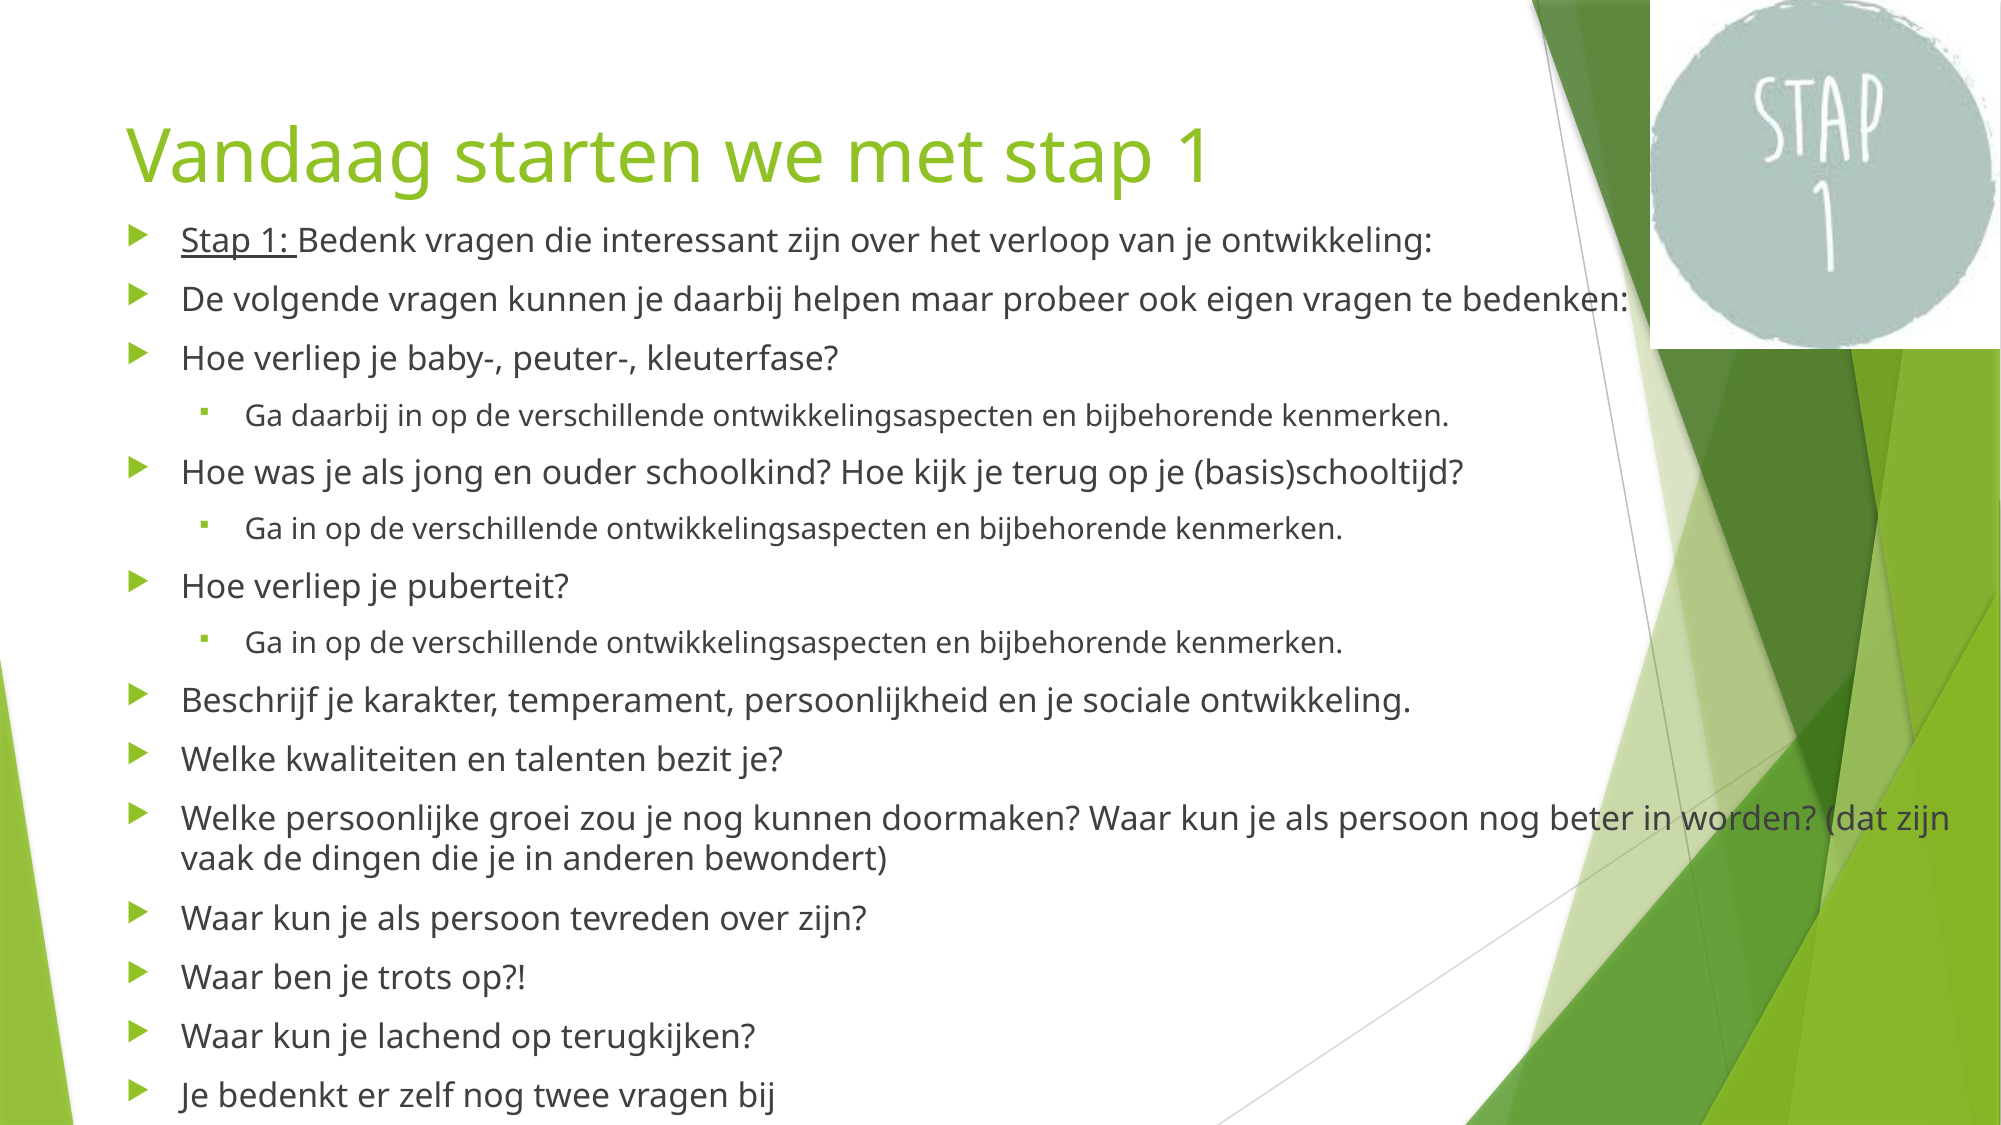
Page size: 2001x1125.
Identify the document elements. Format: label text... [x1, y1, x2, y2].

picture [1649, 0, 2000, 349]
title Vandaag starten we met stap 1 [111, 99, 1522, 211]
list Stap 1: Bedenk vragen die interessant zijn over het verloop van je ontwikkeling: De volgende vragen kunnen je daarbij helpen maar probeer ook eigen vragen te bedenken: Hoe verliep je baby-, peuter-, kleuterfase? Ga daarbij in op de verschillende ontwikkelingsaspecten en bijbehorende kenmerken. Hoe was je als jong en ouder schoolkind? Hoe kijk je terug op je (basis)schooltijd? Ga in op de verschillende ontwikkelingsaspecten en bijbehorende kenmerken. Hoe verliep je puberteit? Ga in op de verschillende ontwikkelingsaspecten en bijbehorende kenmerken. Beschrijf je karakter, temperament, persoonlijkheid en je sociale ontwikkeling. Welke kwaliteiten en talenten bezit je? Welke persoonlijke groei zou je nog kunnen doormaken? Waar kun je als persoon nog beter in worden? (dat zijn vaak de dingen die je in anderen bewondert) Waar kun je als persoon tevreden over zijn? Waar ben je trots op?! Waar kun je lachend op terugkijken? Je bedenkt er zelf nog twee vragen bij [111, 211, 2000, 1125]
